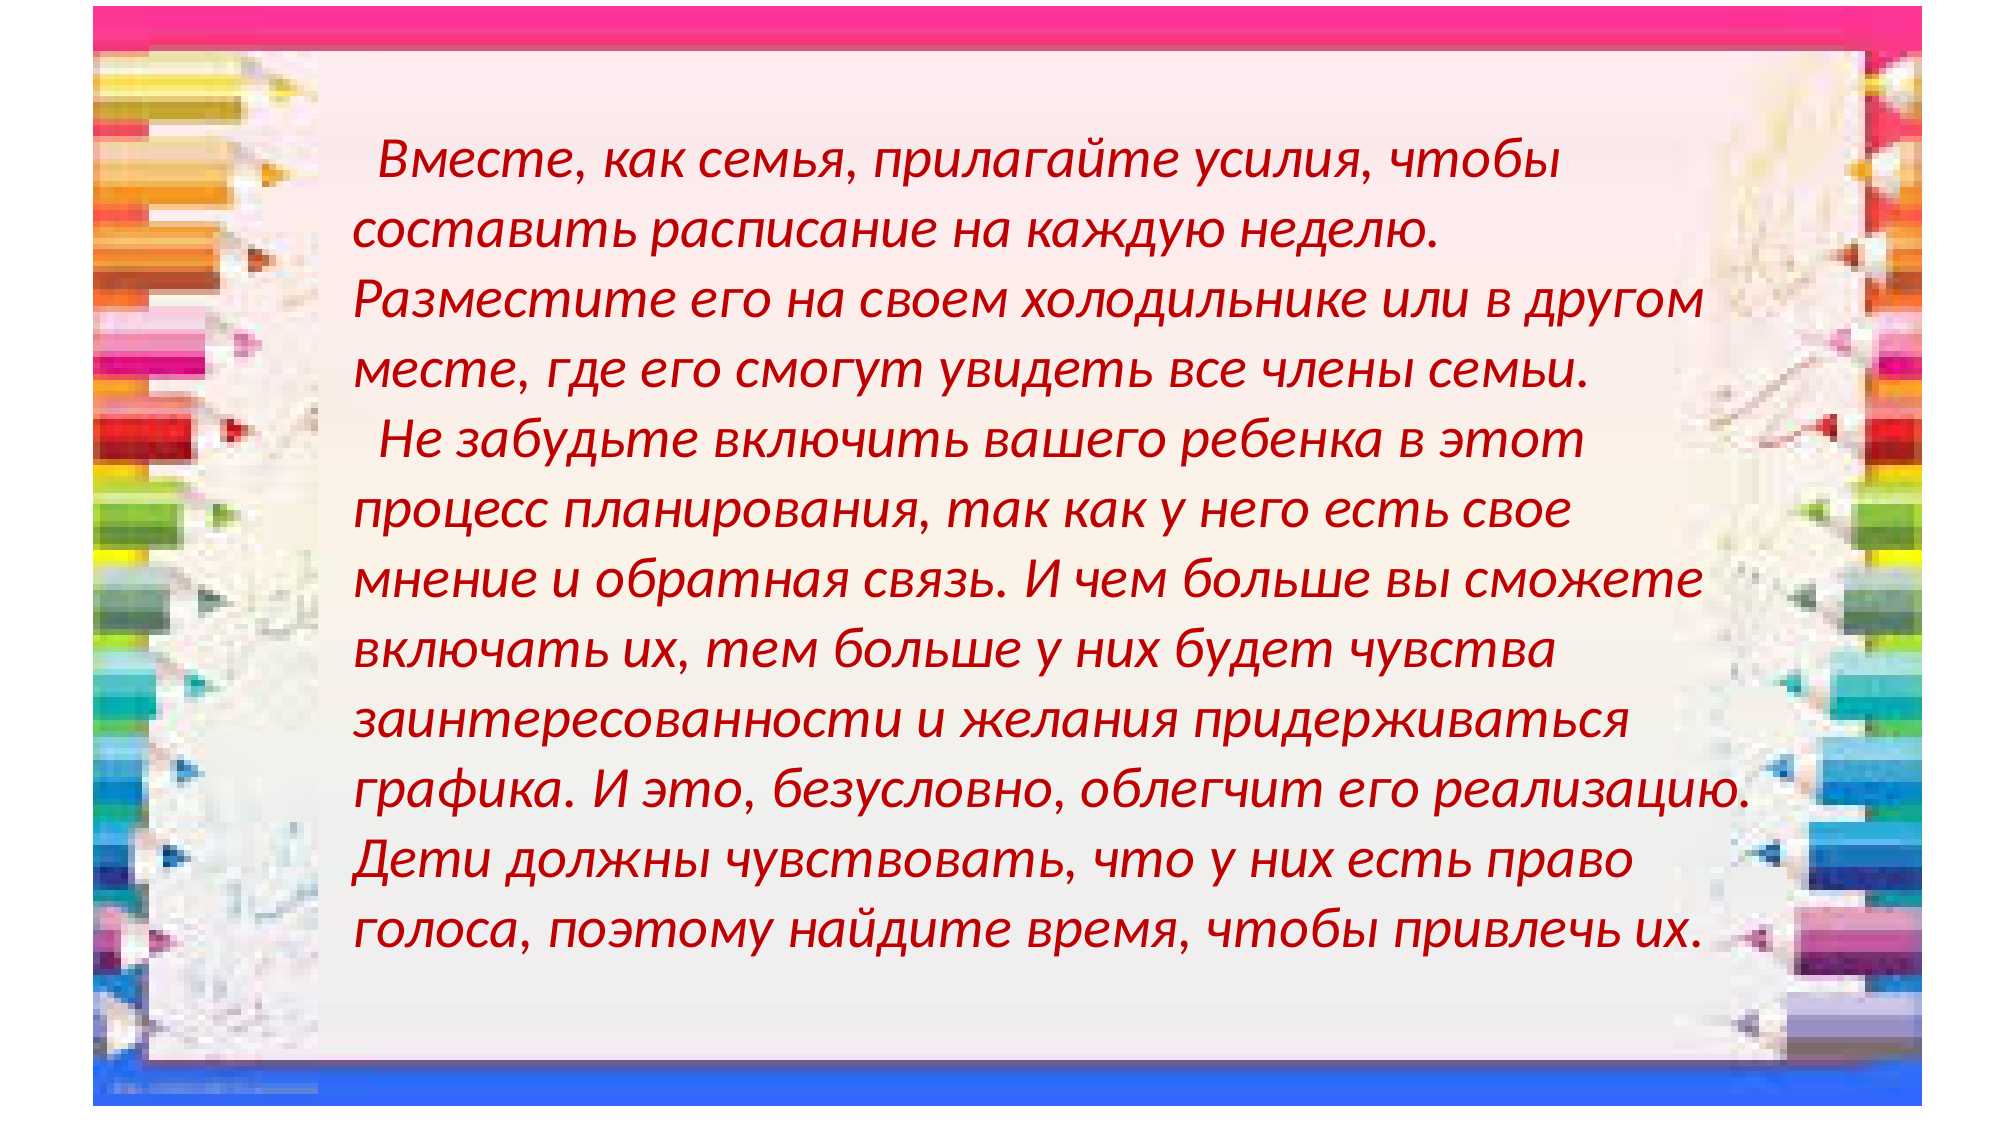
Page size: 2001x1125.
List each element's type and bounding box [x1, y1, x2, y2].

picture [93, 6, 1922, 1106]
